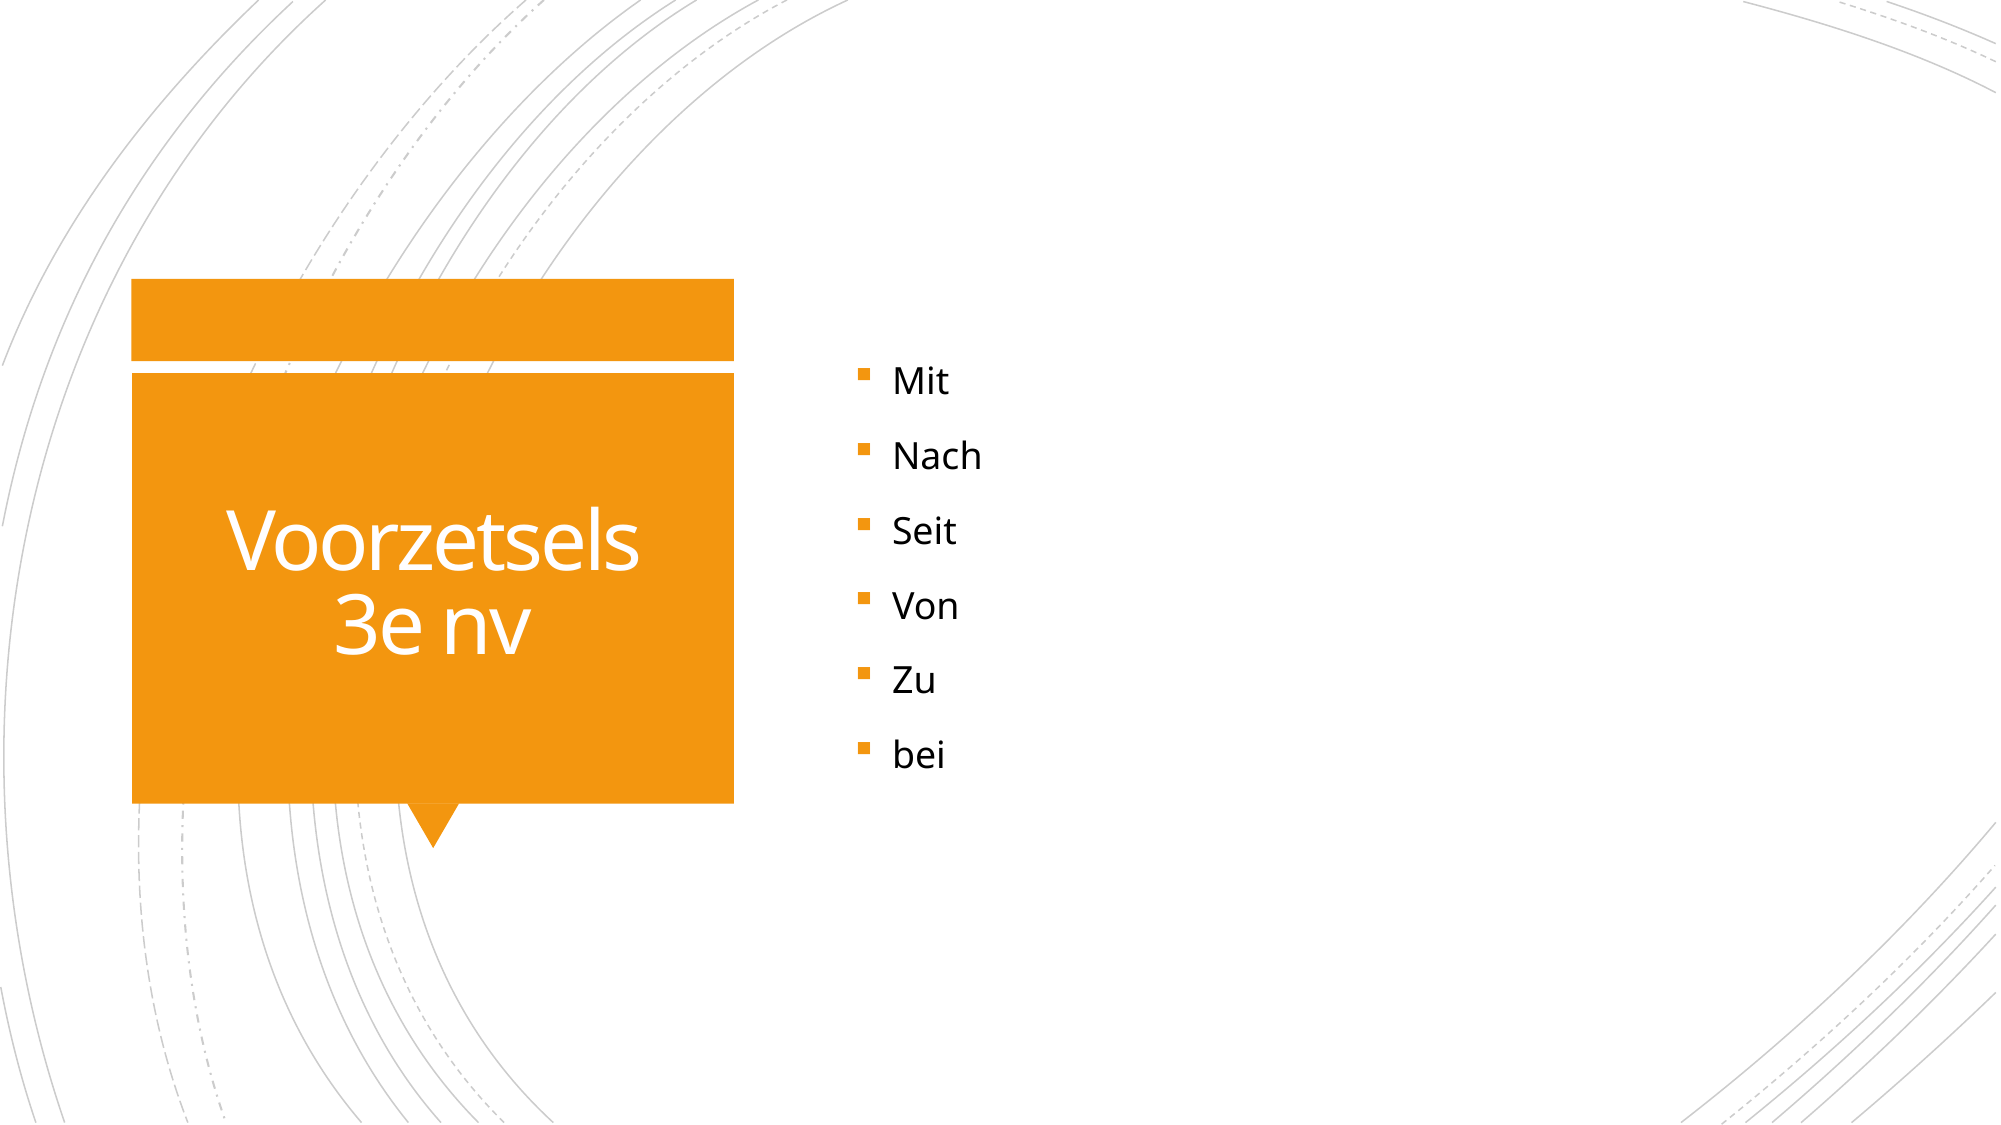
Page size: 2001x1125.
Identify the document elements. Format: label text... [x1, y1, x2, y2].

title Voorzetsels 3e nv [145, 385, 720, 789]
list Mit Nach Seit Von Zu bei [839, 131, 1871, 993]
